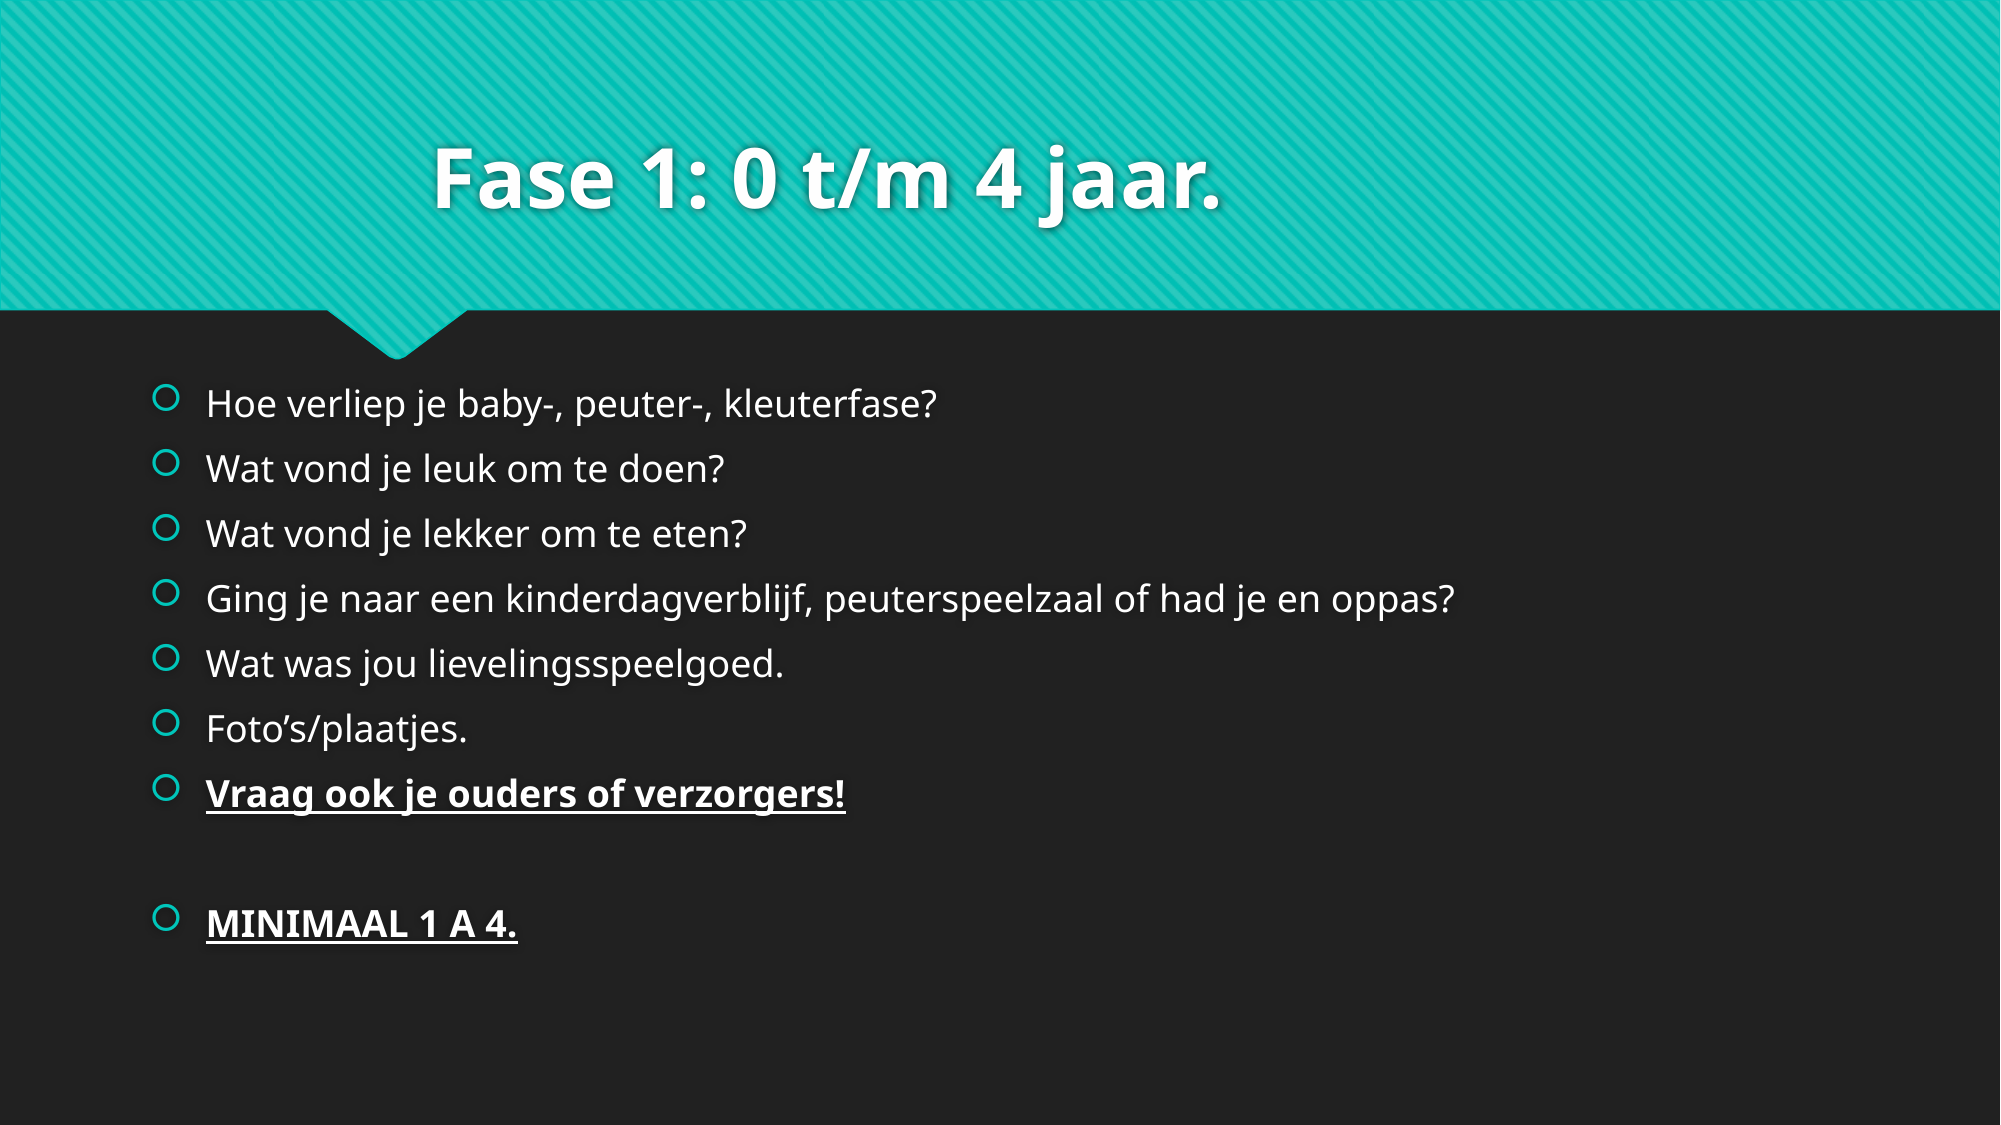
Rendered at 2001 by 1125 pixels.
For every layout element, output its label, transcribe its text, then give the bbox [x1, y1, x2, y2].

title Fase 1: 0 t/m 4 jaar. [132, 73, 1868, 233]
list Hoe verliep je baby-, peuter-, kleuterfase? Wat vond je leuk om te doen? Wat vond je lekker om te eten? Ging je naar een kinderdagverblijf, peuterspeelzaal of had je en oppas? Wat was jou lievelingsspeelgoed. Foto’s/plaatjes. Vraag ook je ouders of verzorgers! MINIMAAL 1 A 4. [134, 364, 1866, 962]
